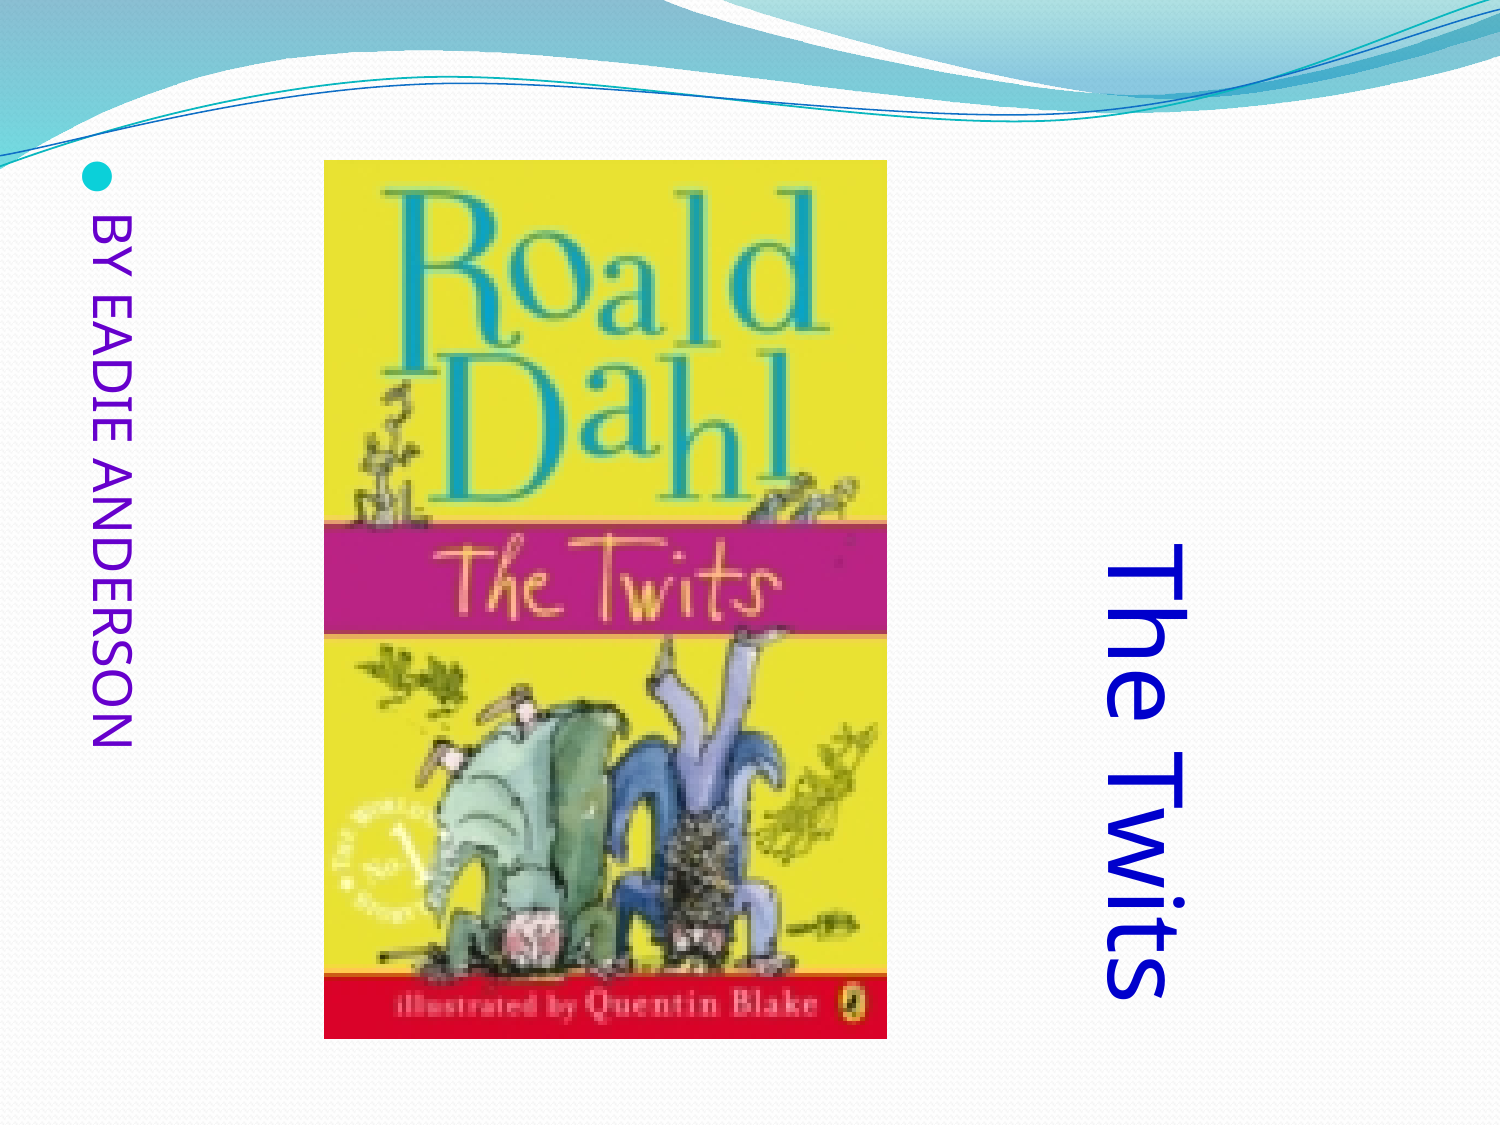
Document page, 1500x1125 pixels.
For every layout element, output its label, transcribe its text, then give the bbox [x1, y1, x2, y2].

list BY EADIE ANDERSON [75, 149, 1063, 1005]
title The Twits [1087, 149, 1425, 1005]
picture [324, 160, 887, 1040]
